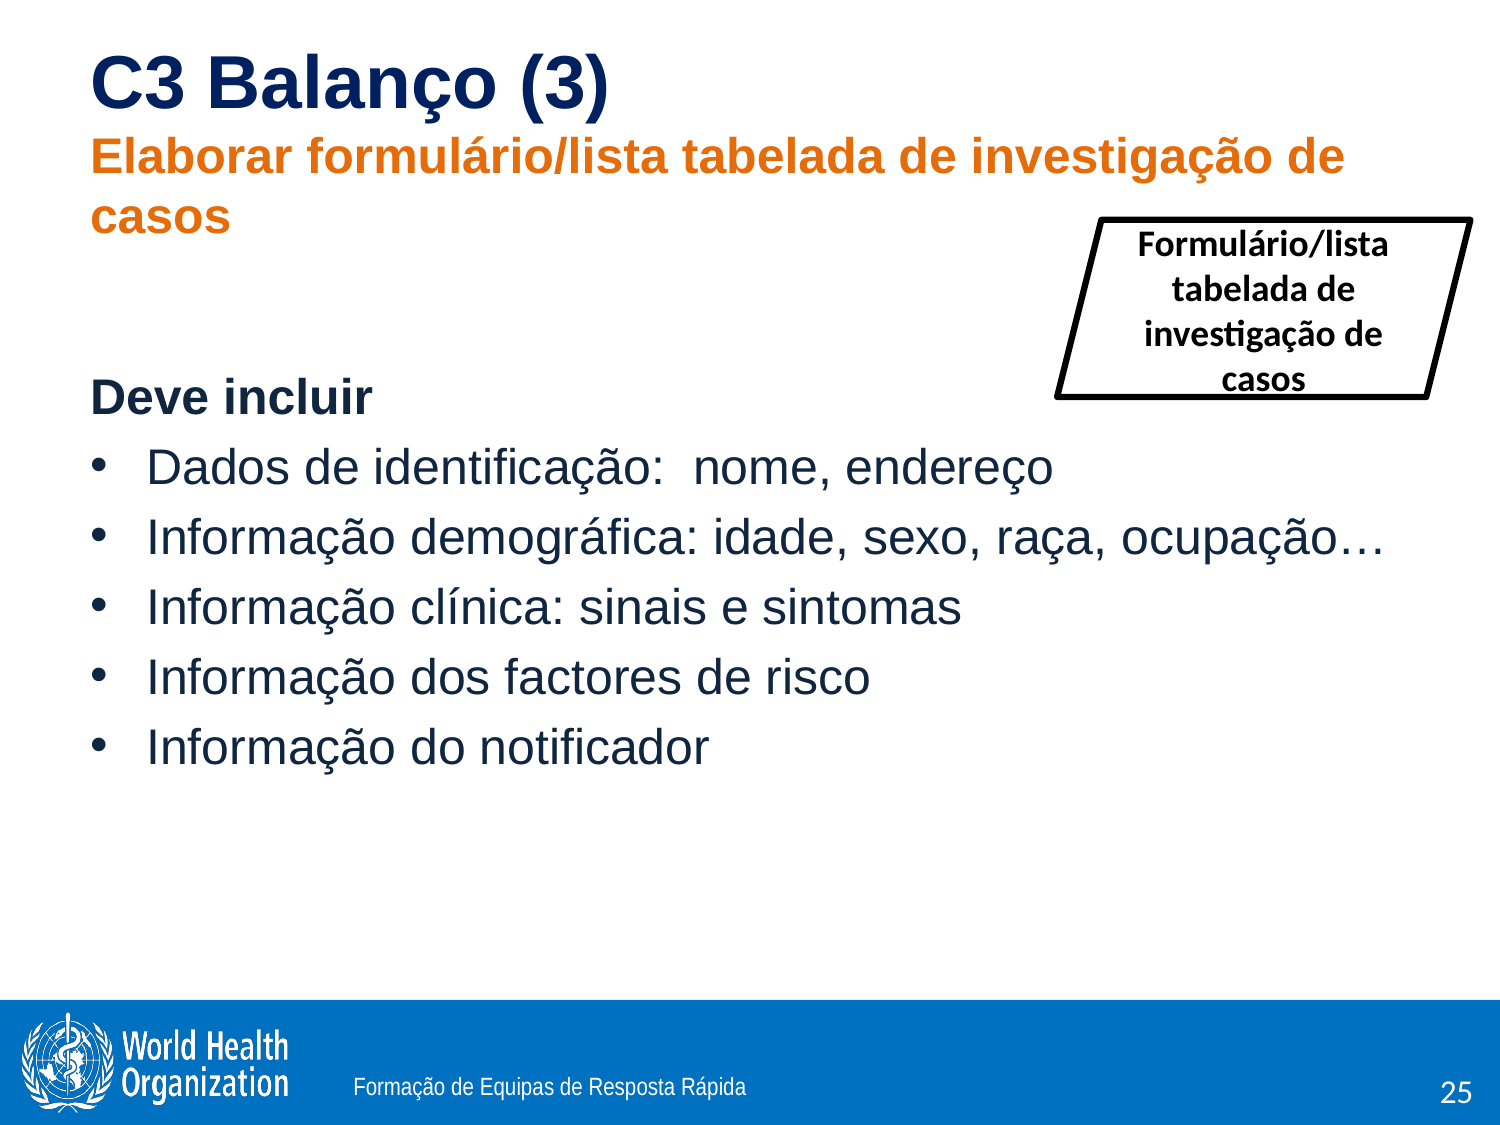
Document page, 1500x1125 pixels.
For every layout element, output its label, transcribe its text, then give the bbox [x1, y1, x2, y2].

text_box Formulário/lista tabelada de investigação de casos [1055, 217, 1473, 400]
title C3 Balanço (3) Elaborar formulário/lista tabelada de investigação de casos [75, 45, 1425, 233]
picture [21, 1012, 288, 1113]
list Deve incluir Dados de identificação: nome, endereço Informação demográfica: idade, sexo, raça, ocupação… Informação clínica: sinais e sintomas Informação dos factores de risco Informação do notificador [75, 356, 1425, 976]
